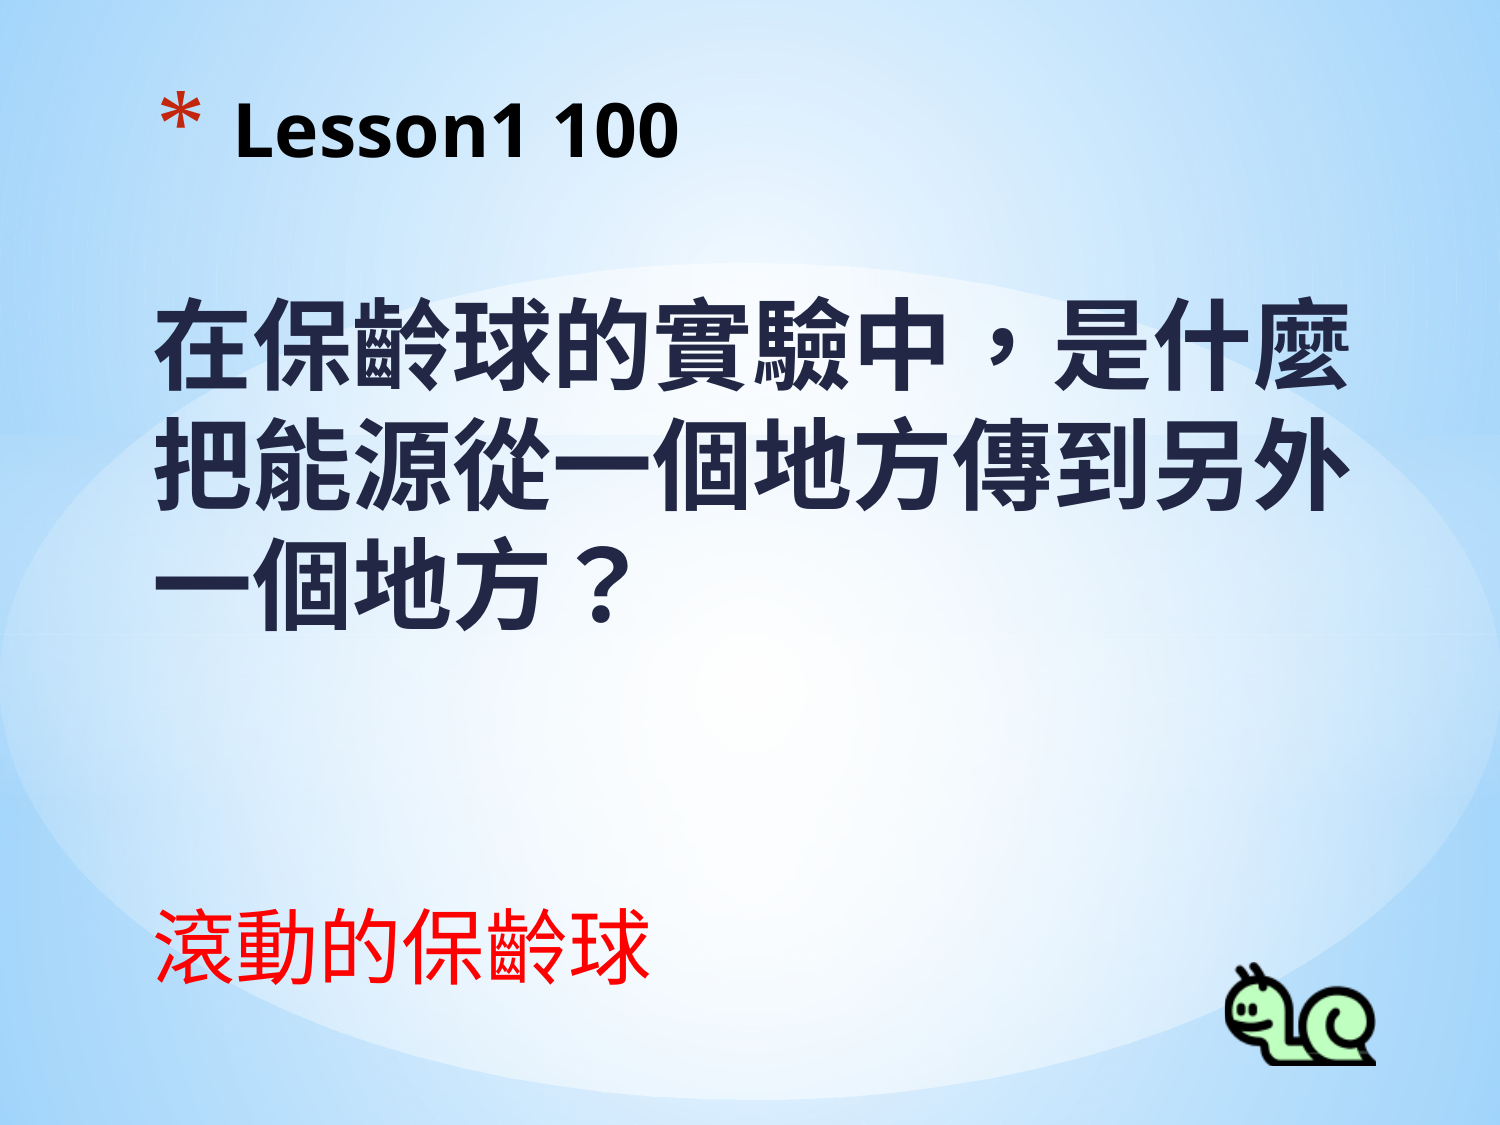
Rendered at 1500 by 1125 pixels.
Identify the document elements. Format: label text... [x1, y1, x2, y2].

title Lesson1 100 [112, 75, 1388, 263]
text_box 滾動的保齡球 [137, 887, 988, 1003]
picture [1224, 962, 1377, 1067]
subtitle 在保齡球的實驗中，是什麼把能源從一個地方傳到另外一個地方？ [137, 275, 1375, 875]
